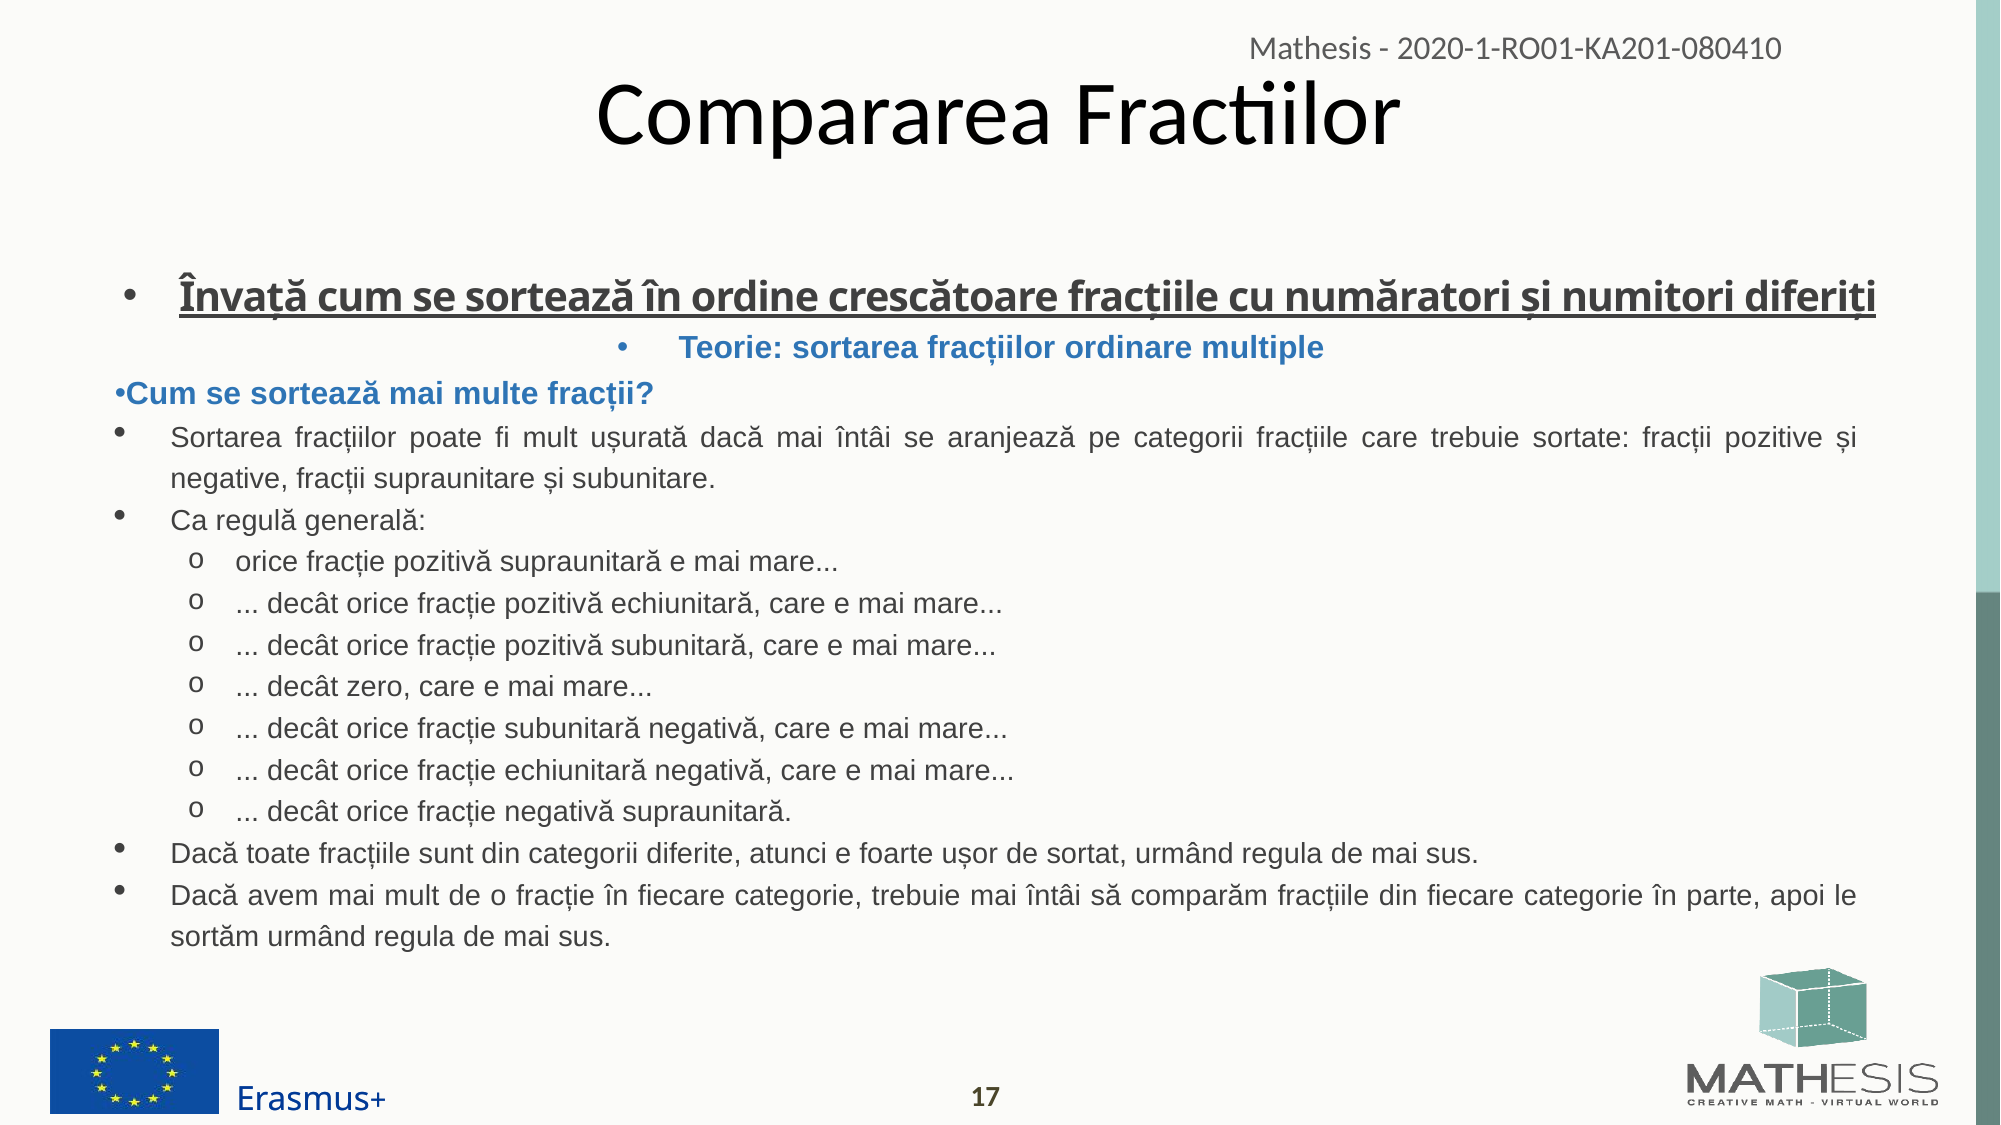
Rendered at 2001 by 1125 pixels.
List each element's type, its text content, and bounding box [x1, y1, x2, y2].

title Compararea Fractiilor [99, 45, 1900, 233]
list Învață cum se sortează în ordine crescătoare fracțiile cu număratori și numitori diferiți Teorie: sortarea fracțiilor ordinare multiple Cum se sortează mai multe fracții? Sortarea fracțiilor poate fi mult ușurată dacă mai întâi se aranjează pe categorii fracțiile care trebuie sortate: fracții pozitive și negative, fracții supraunitare și subunitare. Ca regulă generală: orice fracție pozitivă supraunitară e mai mare... ... decât orice fracție pozitivă echiunitară, care e mai mare... ... decât orice fracție pozitivă subunitară, care e mai mare... ... decât zero, care e mai mare... ... decât orice fracție subunitară negativă, care e mai mare... ... decât orice fracție echiunitară negativă, care e mai mare... ... decât orice fracție negativă supraunitară. Dacă toate fracțiile sunt din categorii diferite, atunci e foarte ușor de sortat, urmând regula de mai sus. Dacă avem mai mult de o fracție în fiecare categorie, trebuie mai întâi să comparăm fracțiile din fiecare categorie în parte, apoi le sortăm urmând regula de mai sus. [99, 262, 1900, 1005]
picture [50, 1029, 219, 1114]
